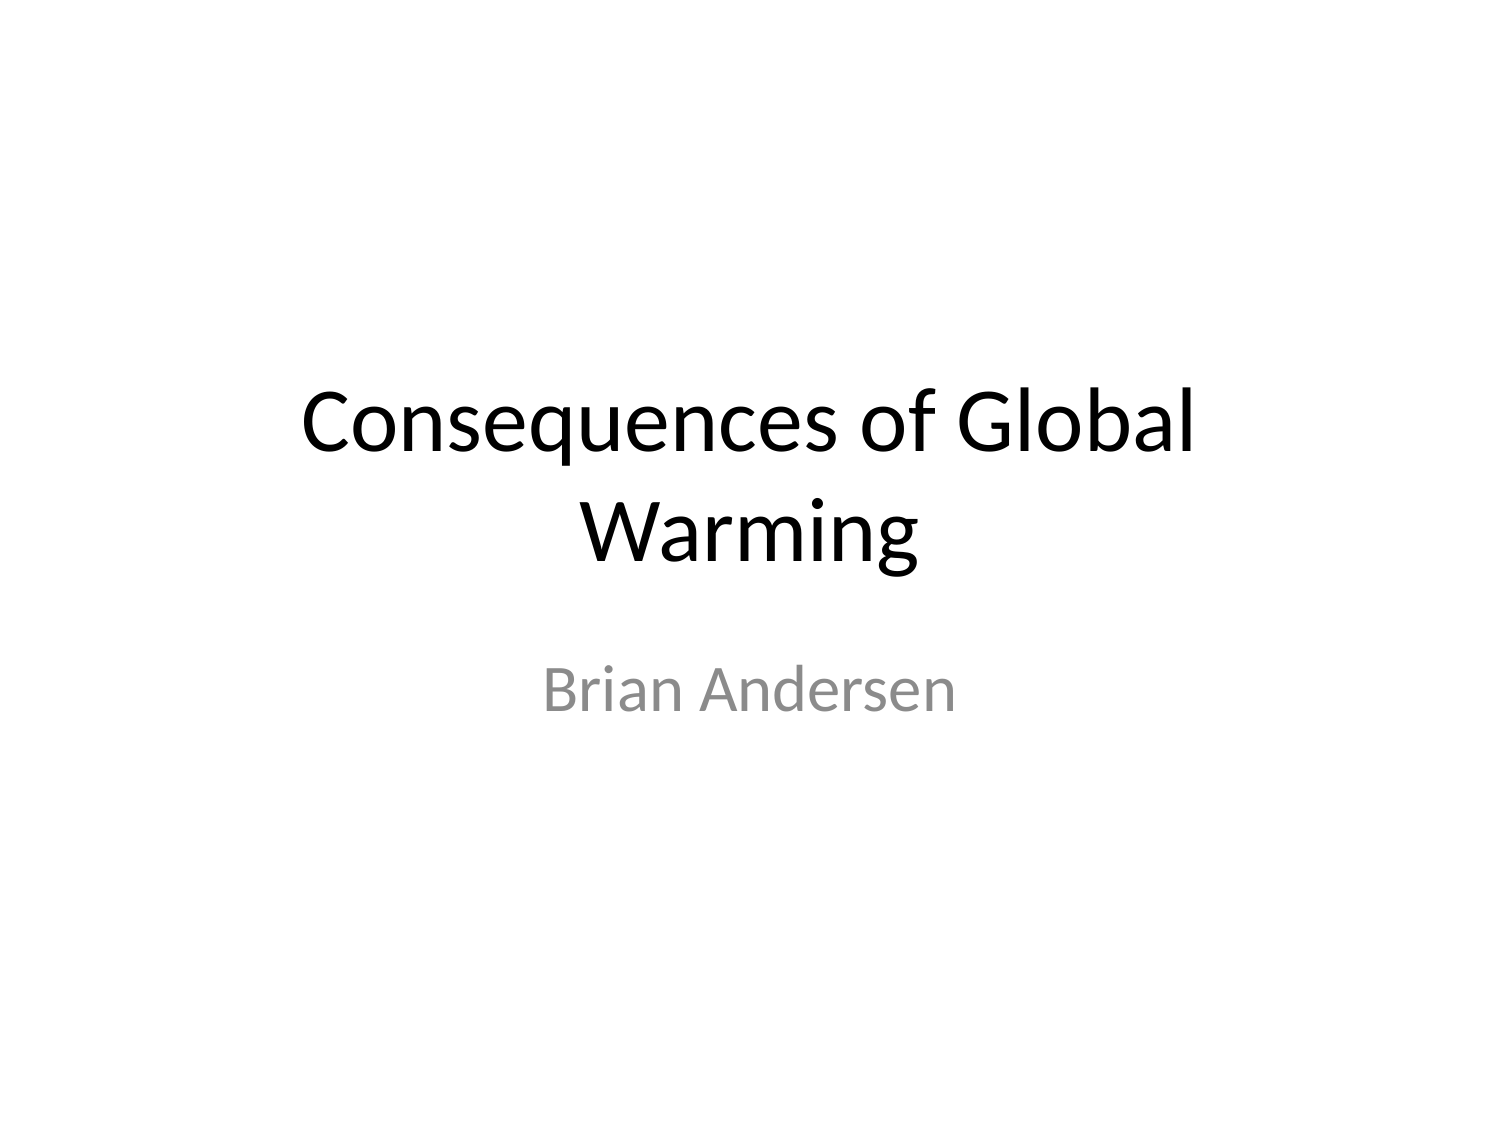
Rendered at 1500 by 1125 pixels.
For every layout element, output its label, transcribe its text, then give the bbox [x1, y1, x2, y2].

title Consequences of Global Warming [112, 349, 1388, 591]
subtitle Brian Andersen [225, 637, 1275, 925]
